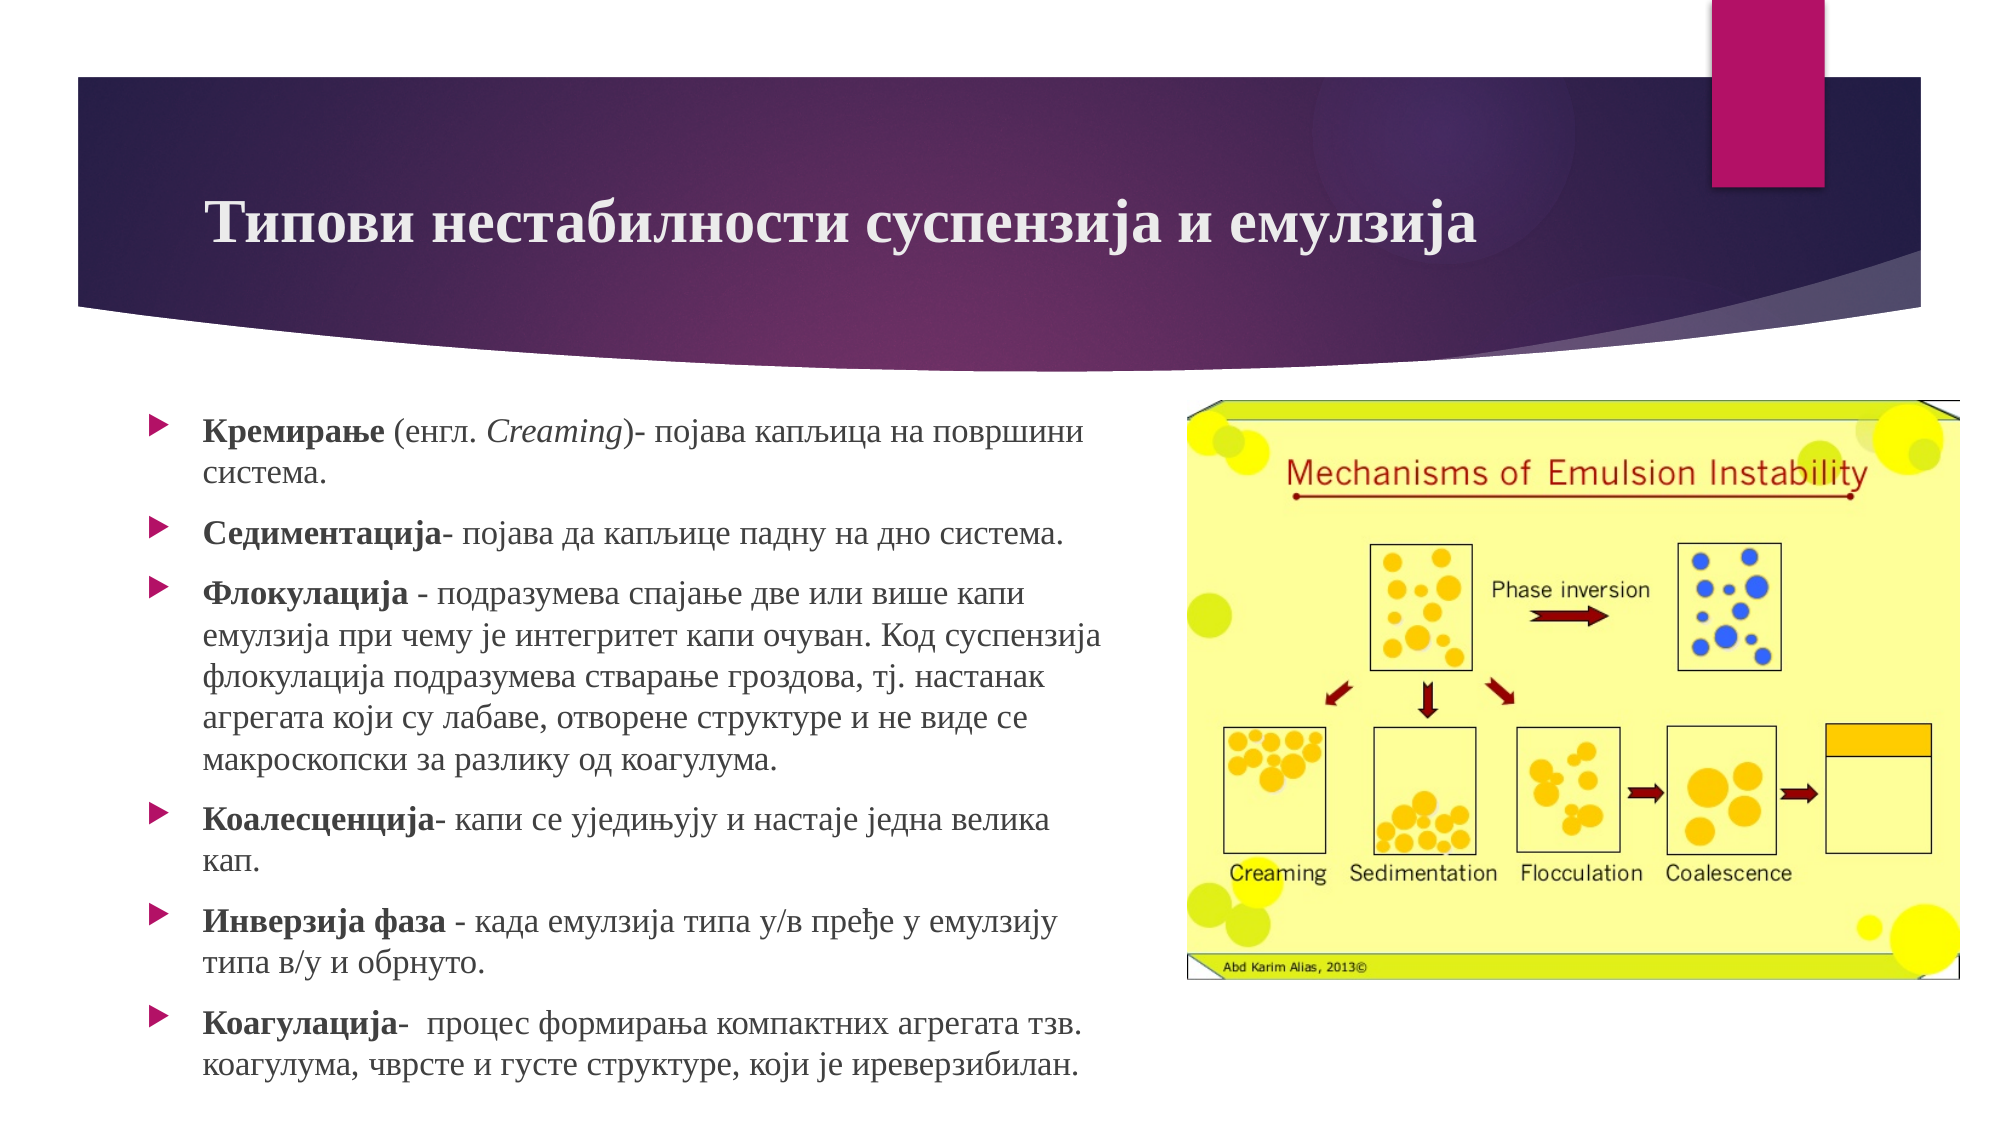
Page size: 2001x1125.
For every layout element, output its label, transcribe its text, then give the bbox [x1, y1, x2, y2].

picture [1187, 400, 1960, 980]
list Кремирање (eнгл. Creaming)- појава капљица на површини система. Седиментација- појава да капљице падну на дно система. Флокулација - подразумева спајање две или више капи емулзија при чему је интегритет капи очуван. Код суспензија флокулација подразумева стварање гроздова, тј. настанак агрегата који су лабаве, отворене структуре и не виде се макроскопски за разлику од коагулума. Коалесценција- капи се уједињују и настаје једна велика кап. Инверзија фаза - када емулзија типа у/в пређе у емулзију типа в/у и обрнуто. Коагулација- процес формирања компактних агрегата тзв. коагулума, чврсте и густе структуре, који је иреверзибилан. [131, 400, 1117, 1097]
title Типови нестабилности суспензија и емулзија [189, 159, 1627, 276]
